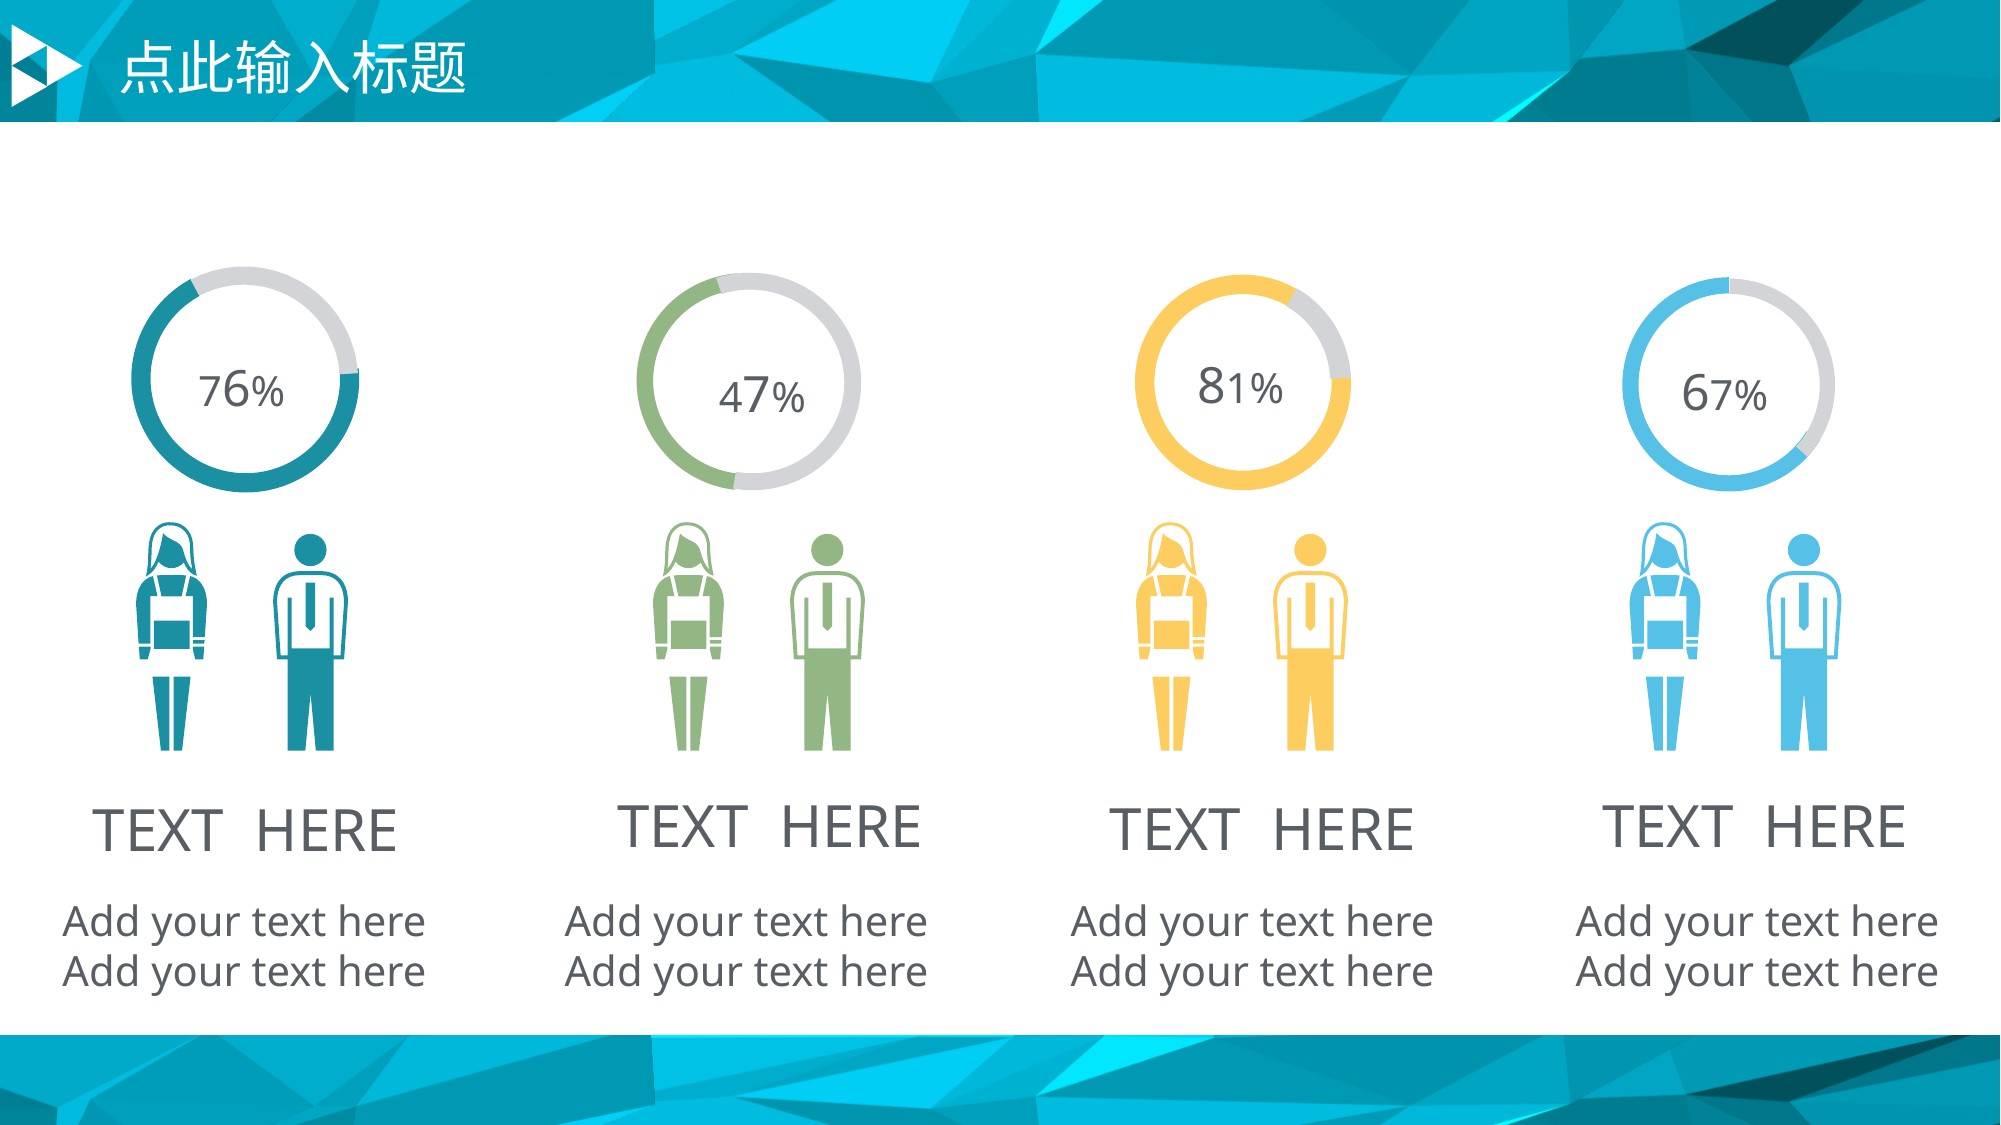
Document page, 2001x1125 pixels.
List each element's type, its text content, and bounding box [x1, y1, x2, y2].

text_box Add your text here Add your text here [1515, 887, 2000, 1003]
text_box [1134, 273, 1352, 491]
text_box TEXT HERE [1587, 781, 1979, 867]
text_box TEXT HERE [602, 781, 994, 867]
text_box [1621, 277, 1836, 493]
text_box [1627, 521, 1842, 751]
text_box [636, 272, 862, 491]
picture [0, 1035, 2000, 1125]
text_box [650, 521, 865, 751]
text_box Add your text here Add your text here [2, 887, 487, 1003]
text_box TEXT HERE [1094, 784, 1486, 870]
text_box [130, 265, 360, 494]
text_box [1133, 521, 1348, 751]
text_box Add your text here Add your text here [1010, 887, 1495, 1003]
text_box 点此输入标题 [103, 24, 693, 109]
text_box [133, 521, 348, 751]
text_box TEXT HERE [78, 785, 470, 871]
text_box Add your text here Add your text here [504, 887, 989, 1003]
picture [0, 0, 2000, 122]
